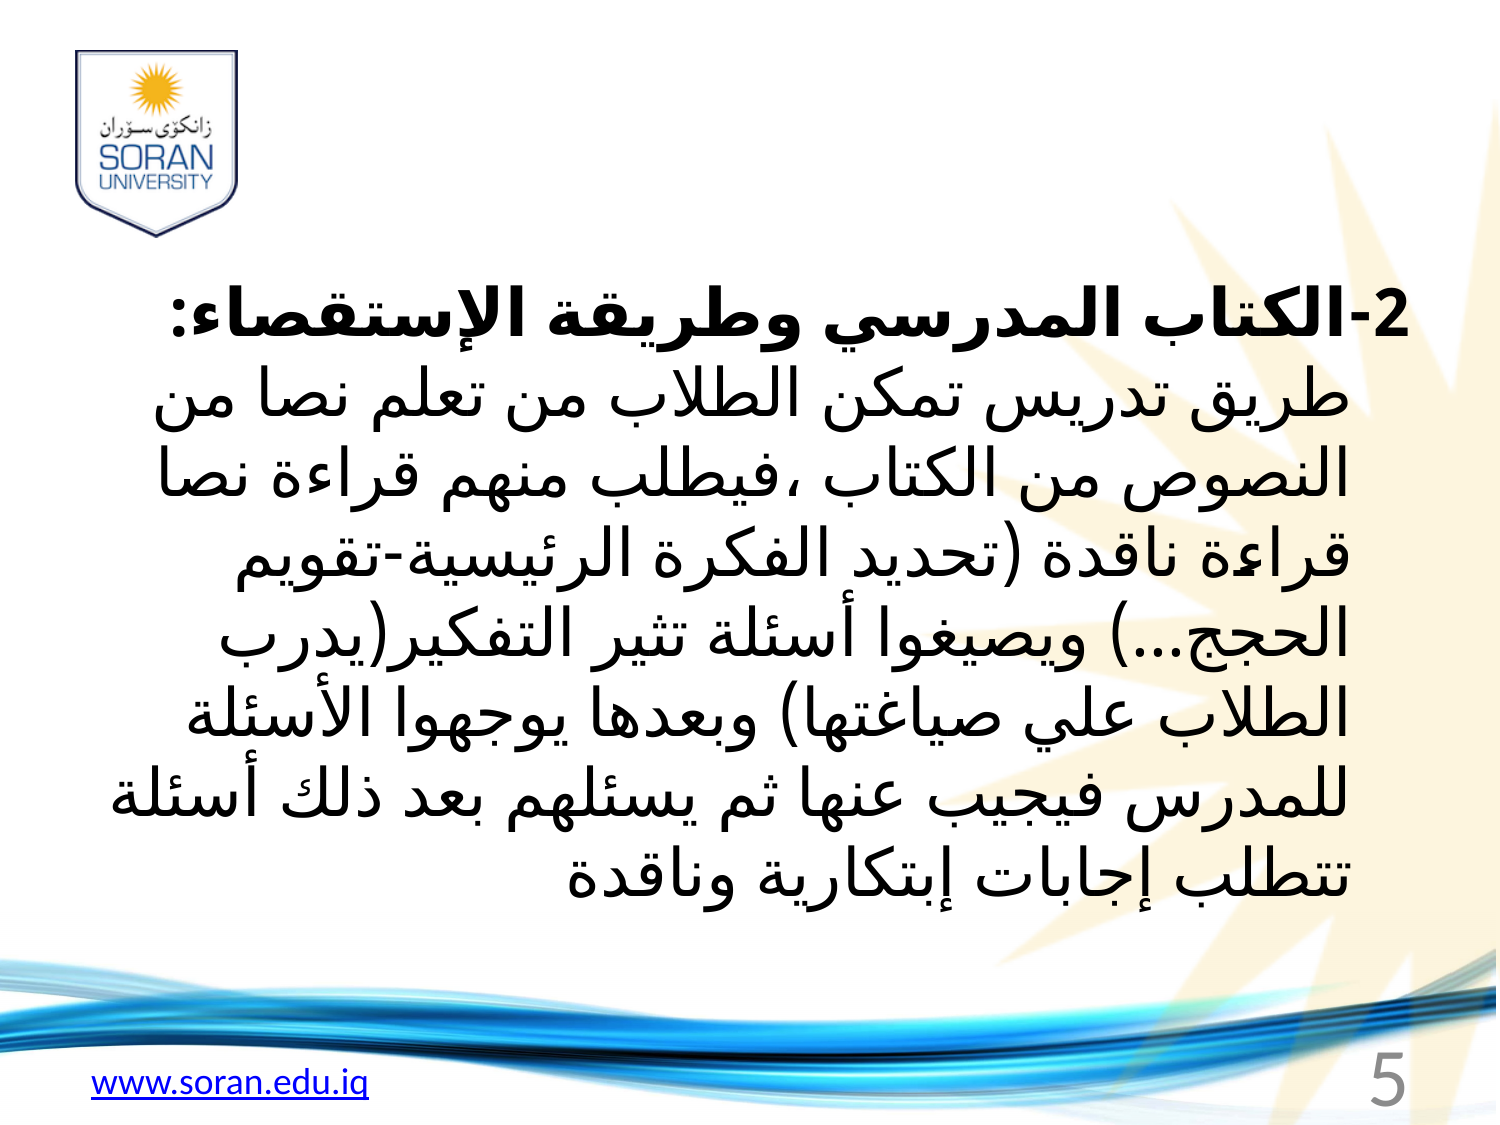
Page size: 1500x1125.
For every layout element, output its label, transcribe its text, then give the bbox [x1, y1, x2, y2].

picture [0, 99, 1500, 1125]
picture [75, 50, 238, 238]
list 2-الكتاب المدرسي وطريقة الإستقصاء: طريق تدريس تمكن الطلاب من تعلم نصا من النصوص من الكتاب ،فيطلب منهم قراءة نصا قراءة ناقدة (تحديد الفكرة الرئيسية-تقويم الحجج...) ويصيغوا أسئلة تثير التفكير(يدرب الطلاب علي صياغتها) وبعدها يوجهوا الأسئلة للمدرس فيجيب عنها ثم يسئلهم بعد ذلك أسئلة تتطلب إجابات إبتكارية وناقدة [75, 262, 1425, 1005]
slide_number 5 [1074, 1042, 1425, 1103]
